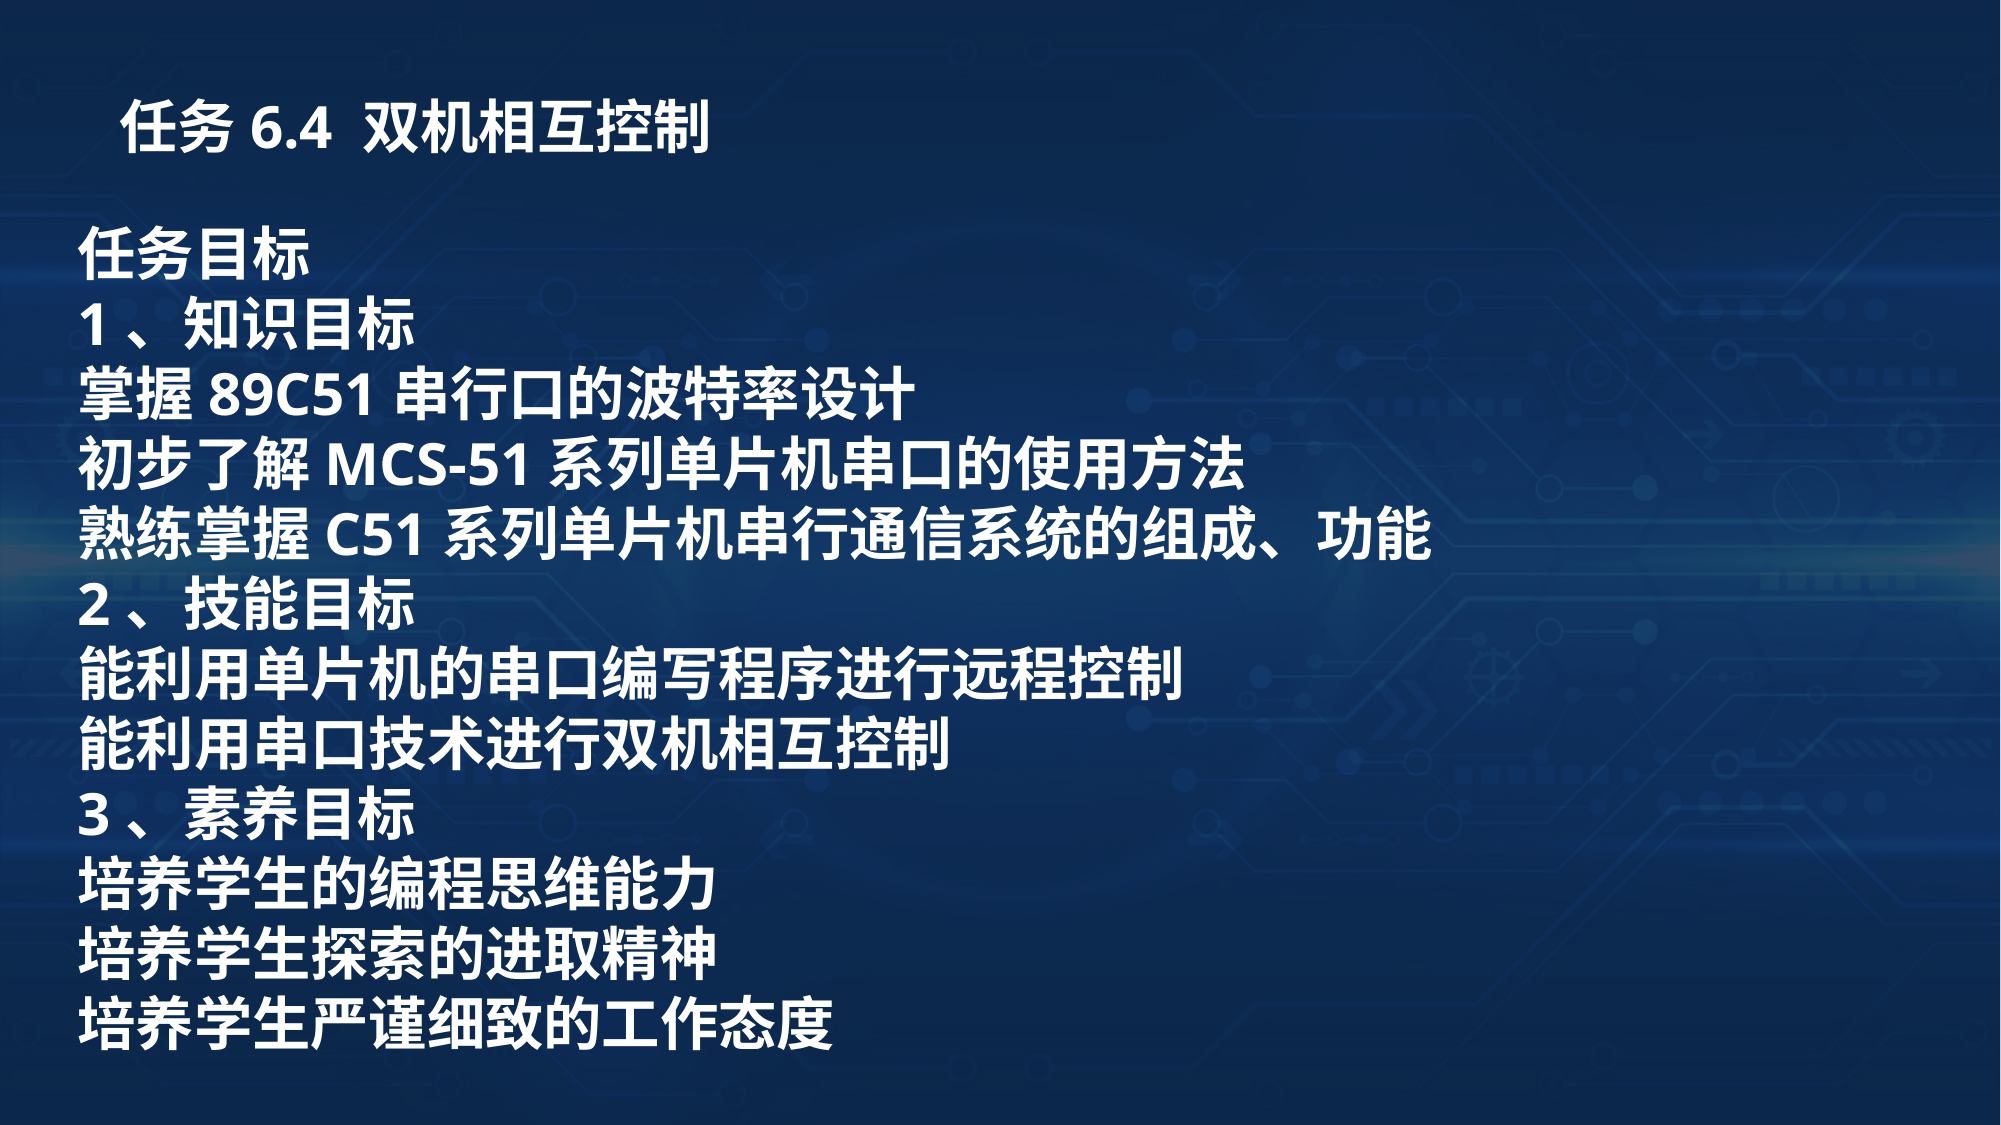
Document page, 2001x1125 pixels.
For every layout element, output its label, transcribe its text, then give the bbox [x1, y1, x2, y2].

text_box 任务6.4 双机相互控制 [104, 83, 1508, 168]
text_box 任务目标 1、知识目标 掌握89C51串行口的波特率设计 初步了解MCS-51系列单片机串口的使用方法 熟练掌握C51系列单片机串行通信系统的组成、功能 2、技能目标 能利用单片机的串口编写程序进行远程控制 能利用串口技术进行双机相互控制 3、素养目标 培养学生的编程思维能力 培养学生探索的进取精神 培养学生严谨细致的工作态度 [62, 209, 1774, 1065]
